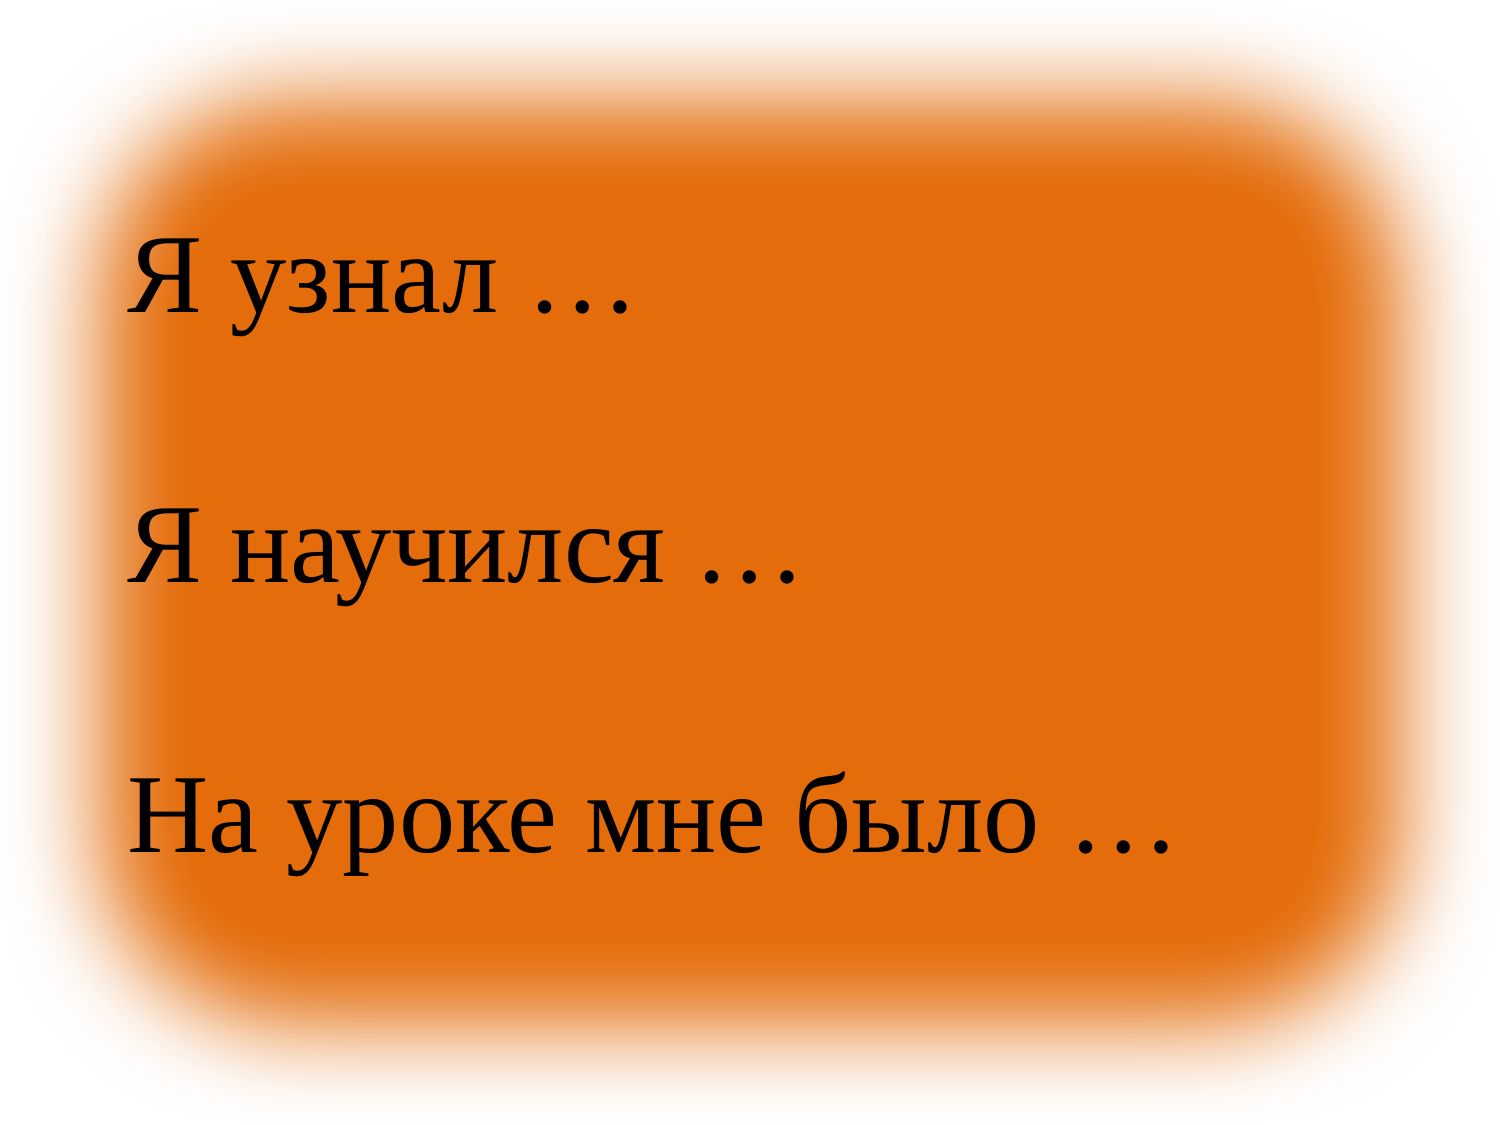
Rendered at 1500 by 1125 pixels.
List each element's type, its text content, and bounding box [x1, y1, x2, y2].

title Я узнал … Я научился … На уроке мне было … [112, 87, 1388, 988]
